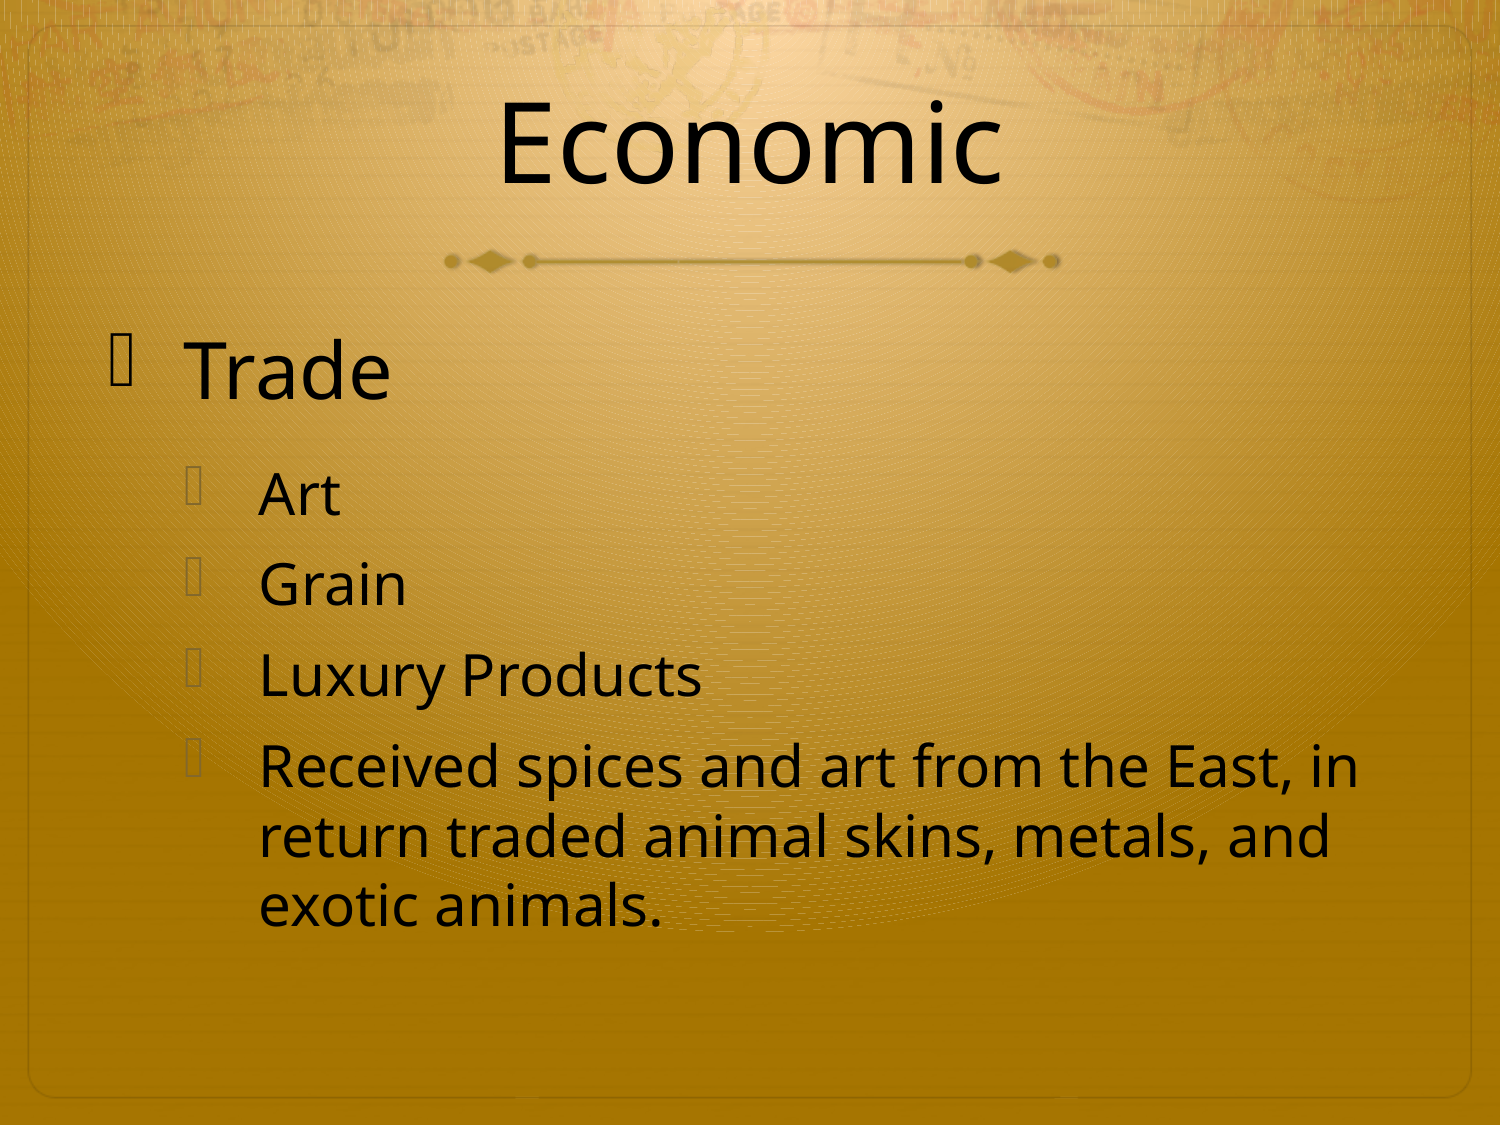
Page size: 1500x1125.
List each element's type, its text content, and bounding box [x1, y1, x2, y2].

title Economic [93, 45, 1407, 233]
list Trade Art Grain Luxury Products Received spices and art from the East, in return traded animal skins, metals, and exotic animals. [93, 312, 1407, 988]
picture [0, 0, 1500, 1125]
